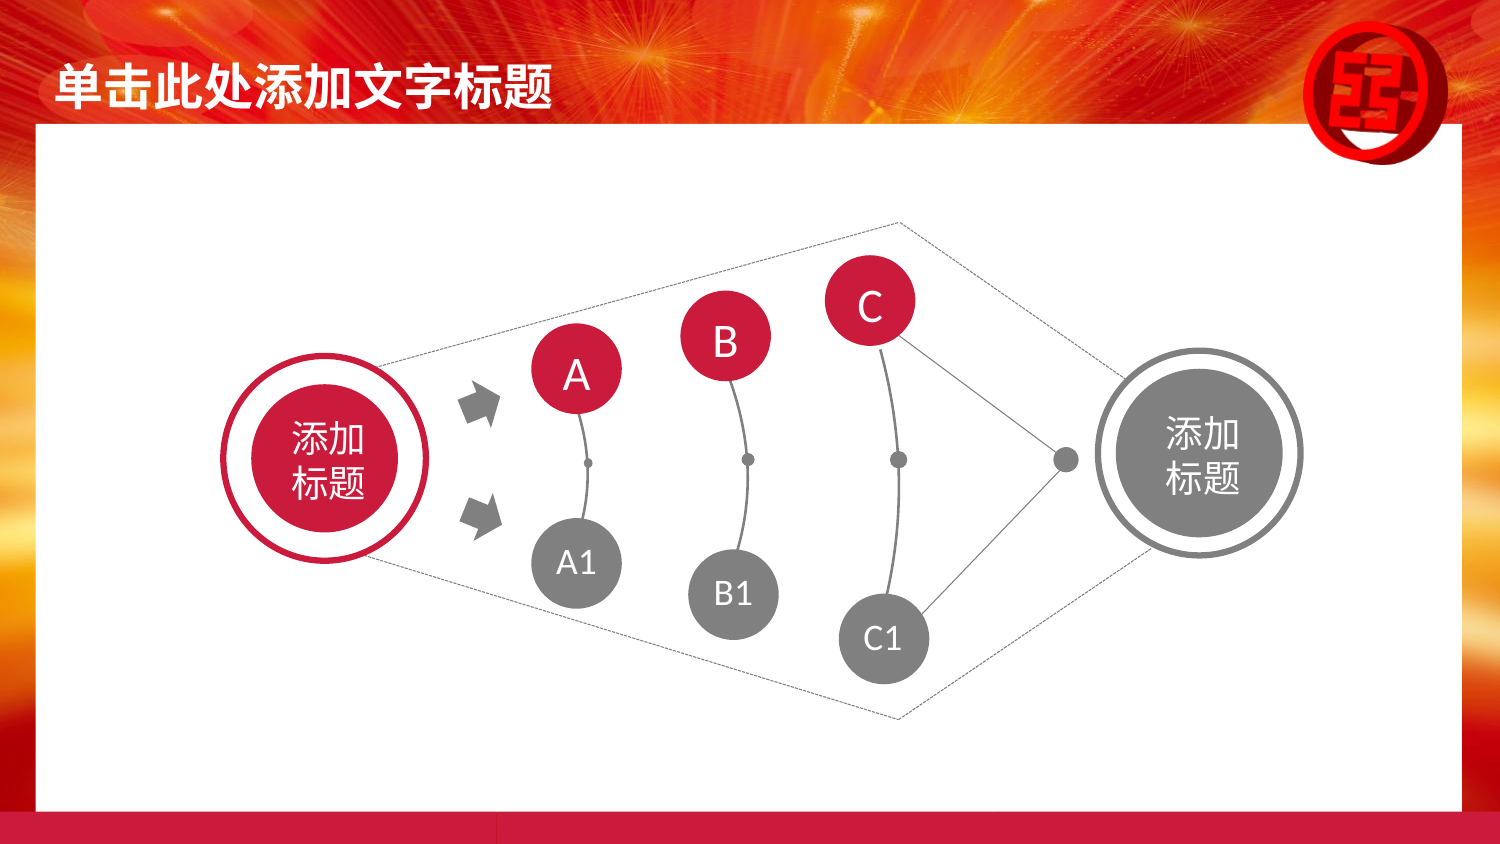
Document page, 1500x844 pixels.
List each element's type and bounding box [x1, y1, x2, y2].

text_box [1152, 350, 1319, 556]
text_box [997, 811, 1500, 844]
picture [0, 0, 1500, 811]
text_box [0, 811, 496, 844]
text_box [359, 222, 1152, 720]
text_box [223, 355, 444, 561]
text_box [496, 811, 997, 844]
